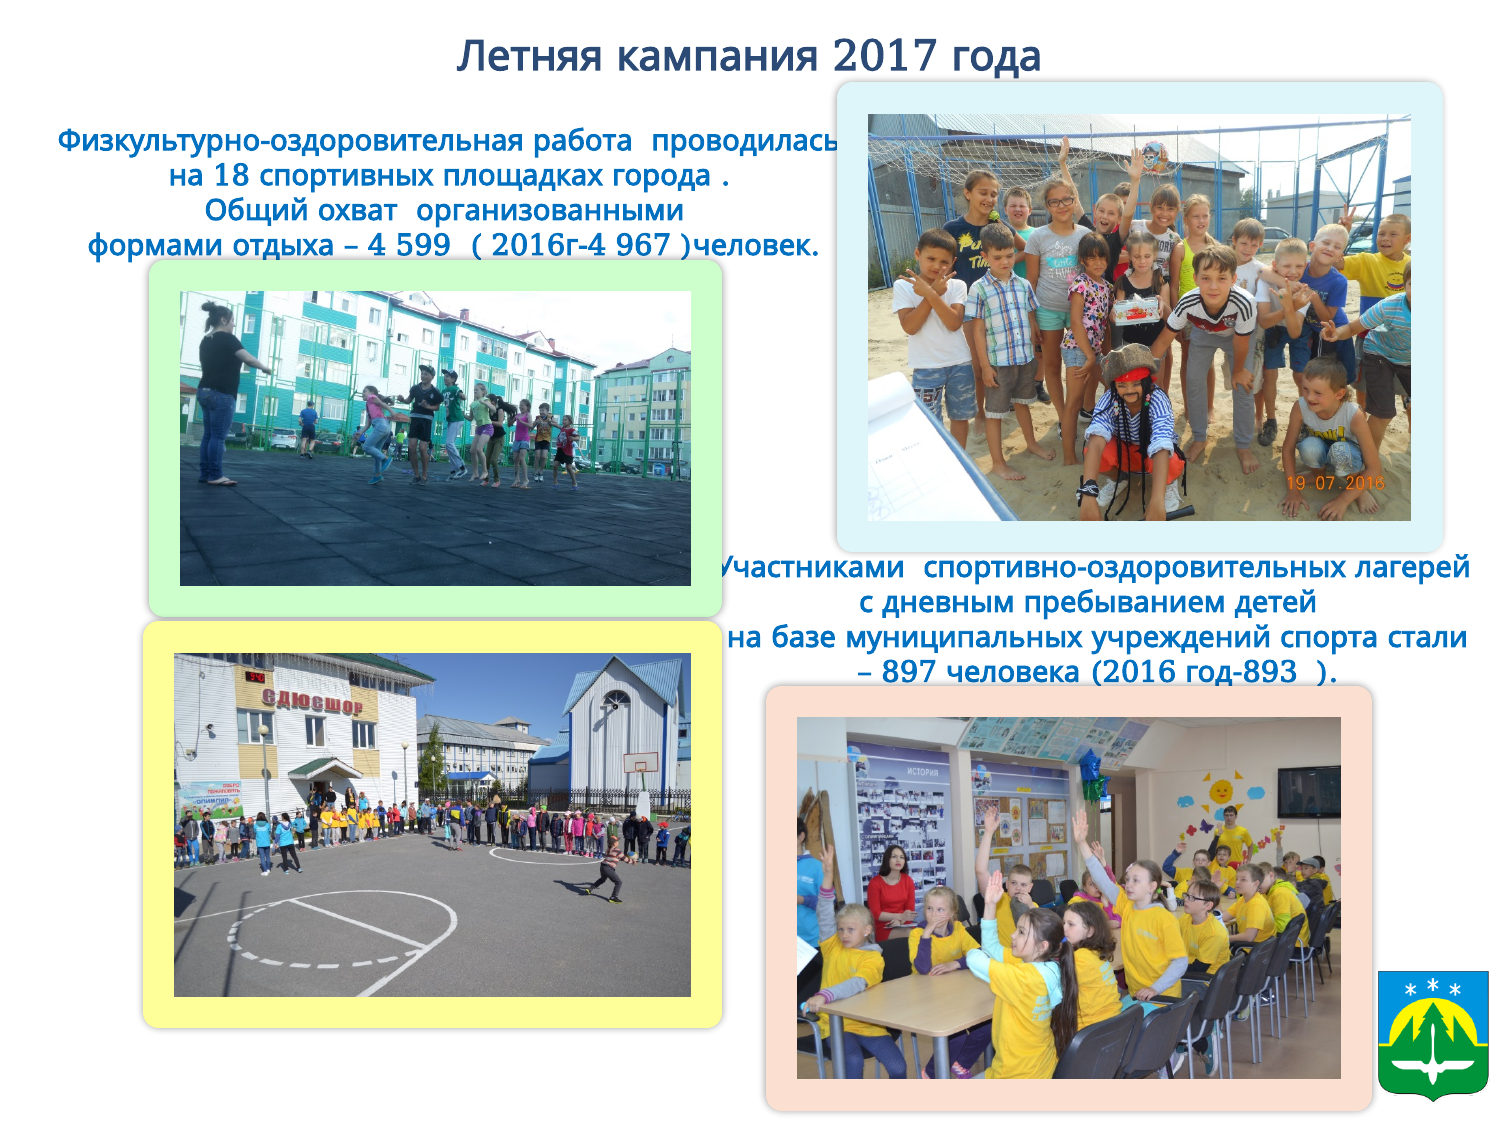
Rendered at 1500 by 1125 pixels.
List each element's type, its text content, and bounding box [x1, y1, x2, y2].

text_box Физкультурно-оздоровительная работа проводилась на 18 спортивных площадках города . Общий охват организованными формами отдыха – 4 599 ( 2016г-4 967 )человек. [42, 113, 831, 269]
title Летняя кампания 2017 года [41, 0, 1459, 112]
picture [1376, 969, 1490, 1104]
text_box Участниками спортивно-оздоровительных лагерей с дневным пребыванием детей на базе муниципальных учреждений спорта стали – 897 человека (2016 год-893 ). [720, 540, 1496, 695]
picture [174, 652, 692, 997]
picture [867, 113, 1412, 522]
picture [796, 716, 1341, 1080]
picture [179, 290, 692, 587]
